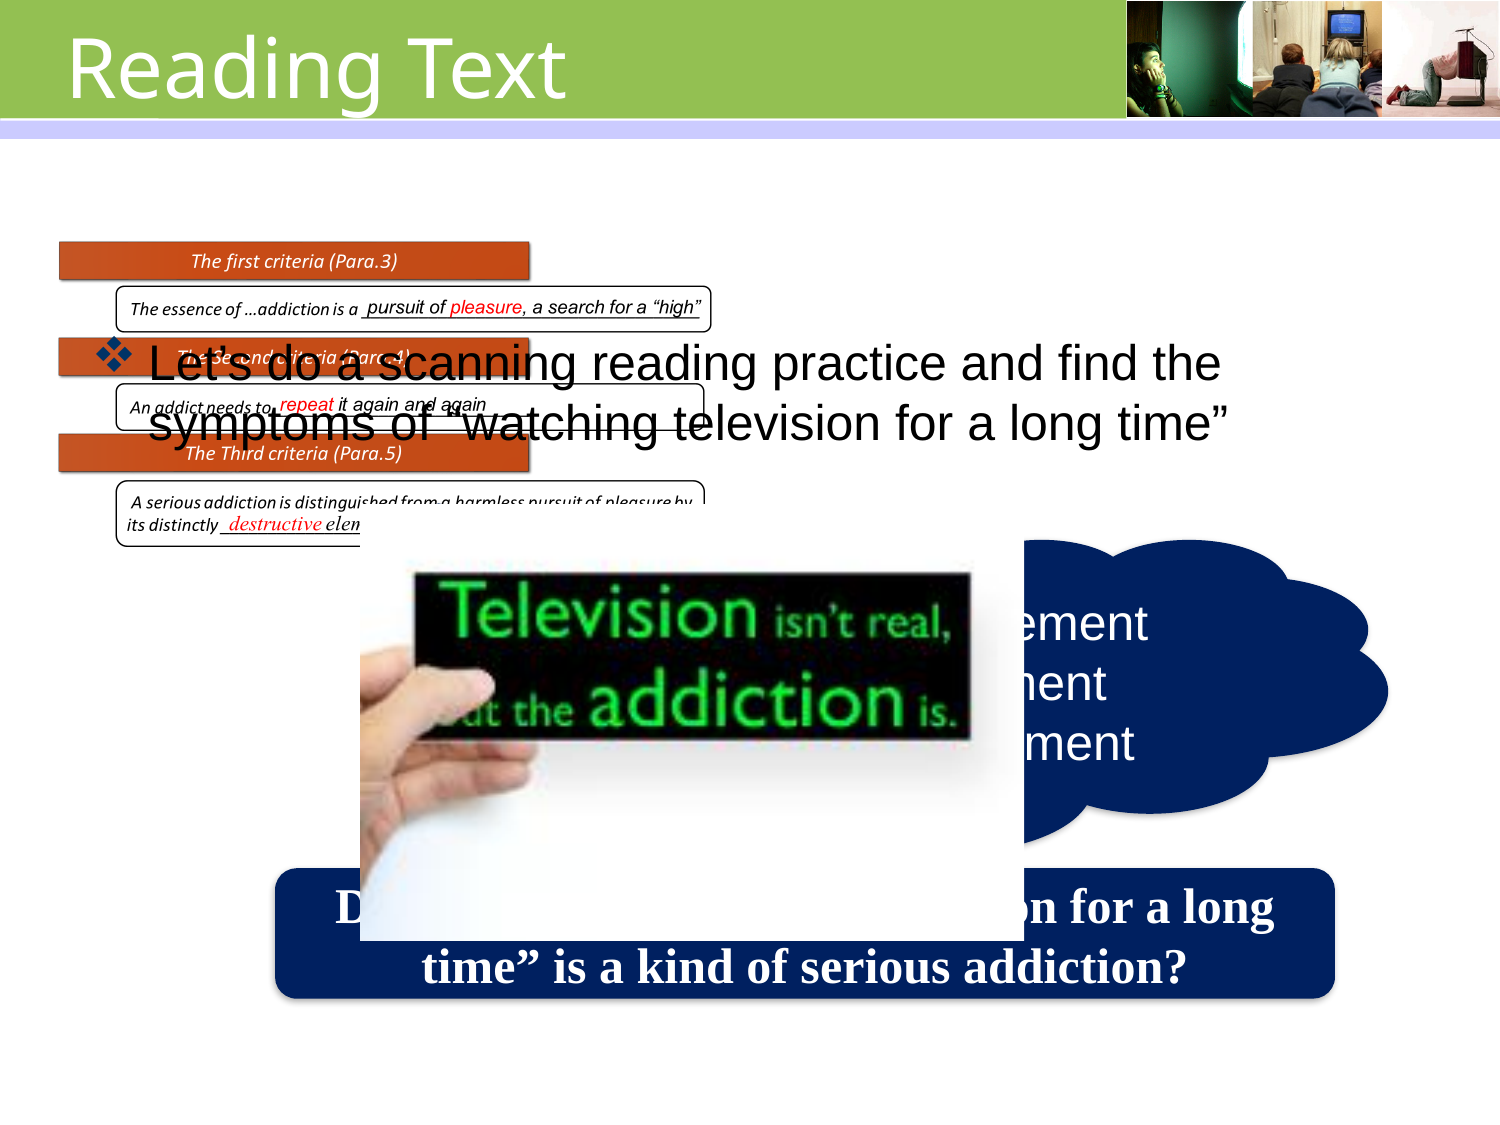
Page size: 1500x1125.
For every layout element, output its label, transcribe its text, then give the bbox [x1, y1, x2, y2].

picture [55, 237, 1025, 941]
text_box Do you think “watching television for a long time” is a kind of serious addiction? [275, 868, 1336, 999]
text_box Pleasurable element Repetitive element Destructive element [1029, 539, 1389, 842]
list Let’s do a scanning reading practice and find the symptoms of “watching television for a long time” [720, 322, 1471, 505]
title Reading Text [49, 24, 1213, 106]
picture [1127, 1, 1500, 117]
